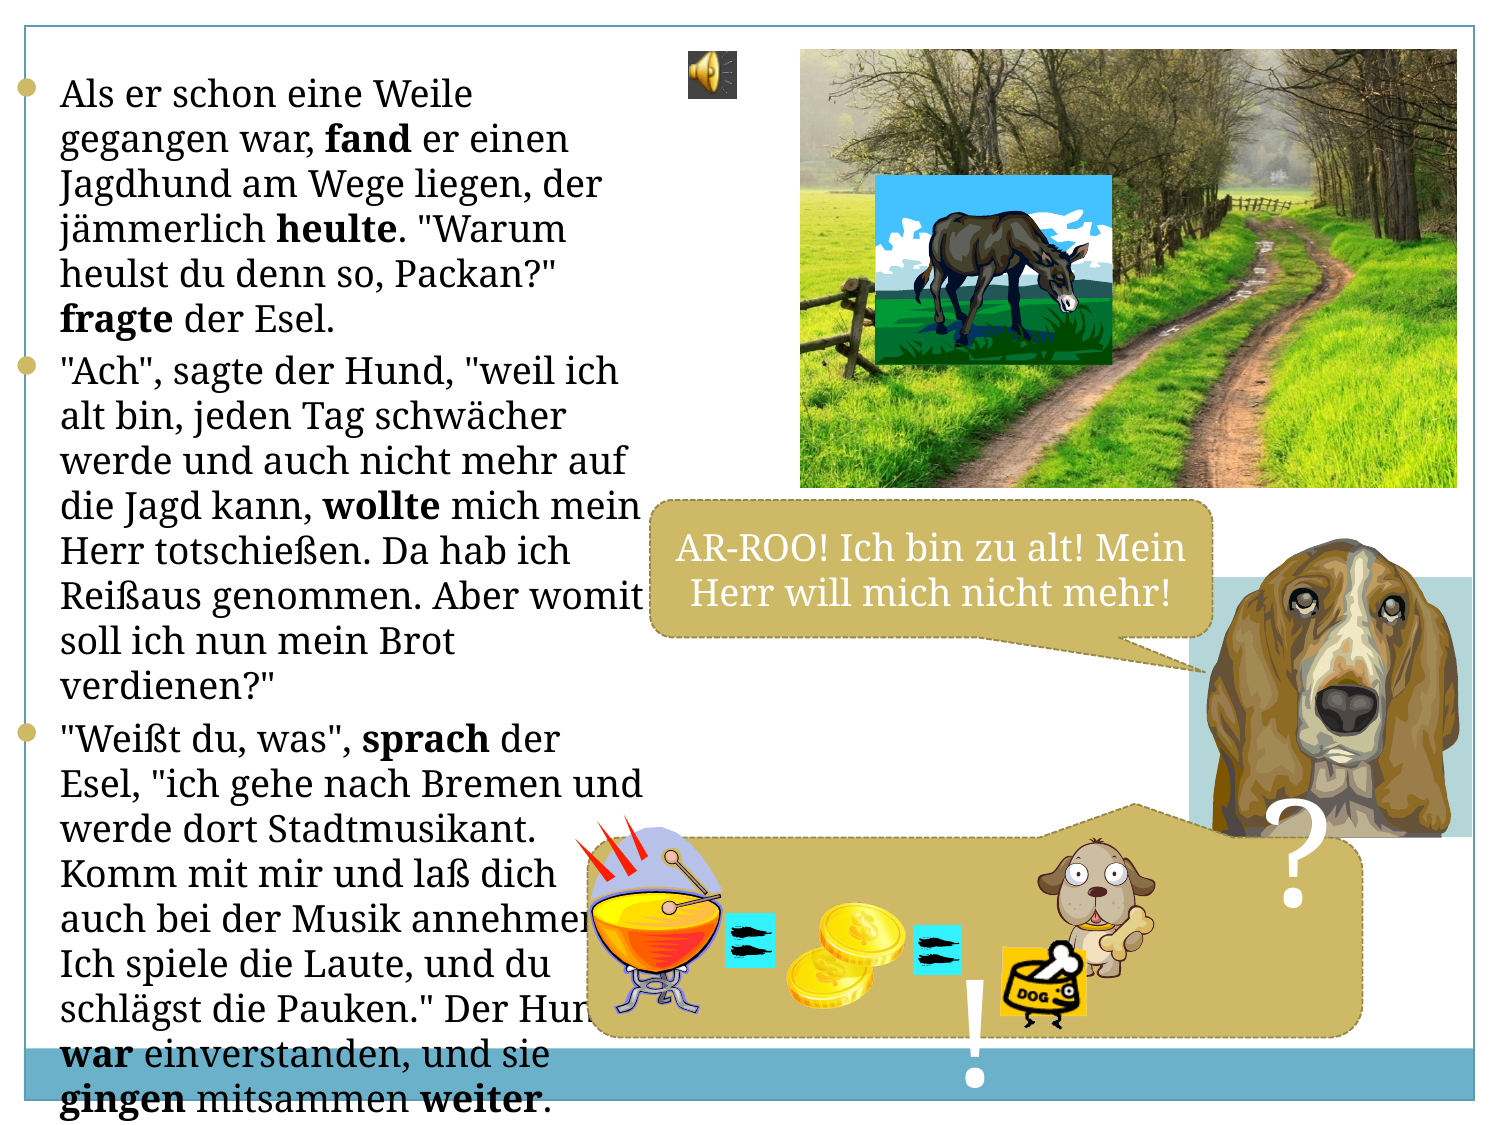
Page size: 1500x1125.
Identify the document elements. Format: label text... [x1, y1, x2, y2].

picture [574, 812, 963, 1026]
picture [1187, 537, 1474, 840]
list Als er schon eine Weile gegangen war, fand er einen Jagdhund am Wege liegen, der jämmerlich heulte. "Warum heulst du denn so, Packan?" fragte der Esel. "Ach", sagte der Hund, "weil ich alt bin, jeden Tag schwächer werde und auch nicht mehr auf die Jagd kann, wollte mich mein Herr totschießen. Da hab ich Reißaus genommen. Aber womit soll ich nun mein Brot verdienen?" "Weißt du, was", sprach der Esel, "ich gehe nach Bremen und werde dort Stadtmusikant. Komm mit mir und laß dich auch bei der Musik annehmen. Ich spiele die Laute, und du schlägst die Pauken." Der Hund war einverstanden, und sie gingen mitsammen weiter. [0, 62, 663, 993]
picture [999, 837, 1156, 1032]
text_box ?! [1046, 802, 1364, 1039]
picture [687, 49, 738, 101]
text_box ?! [592, 836, 1035, 1039]
text_box AR-ROO! Ich bin zu alt! Mein Herr will mich nicht mehr! [649, 499, 1214, 670]
picture [799, 49, 1457, 488]
